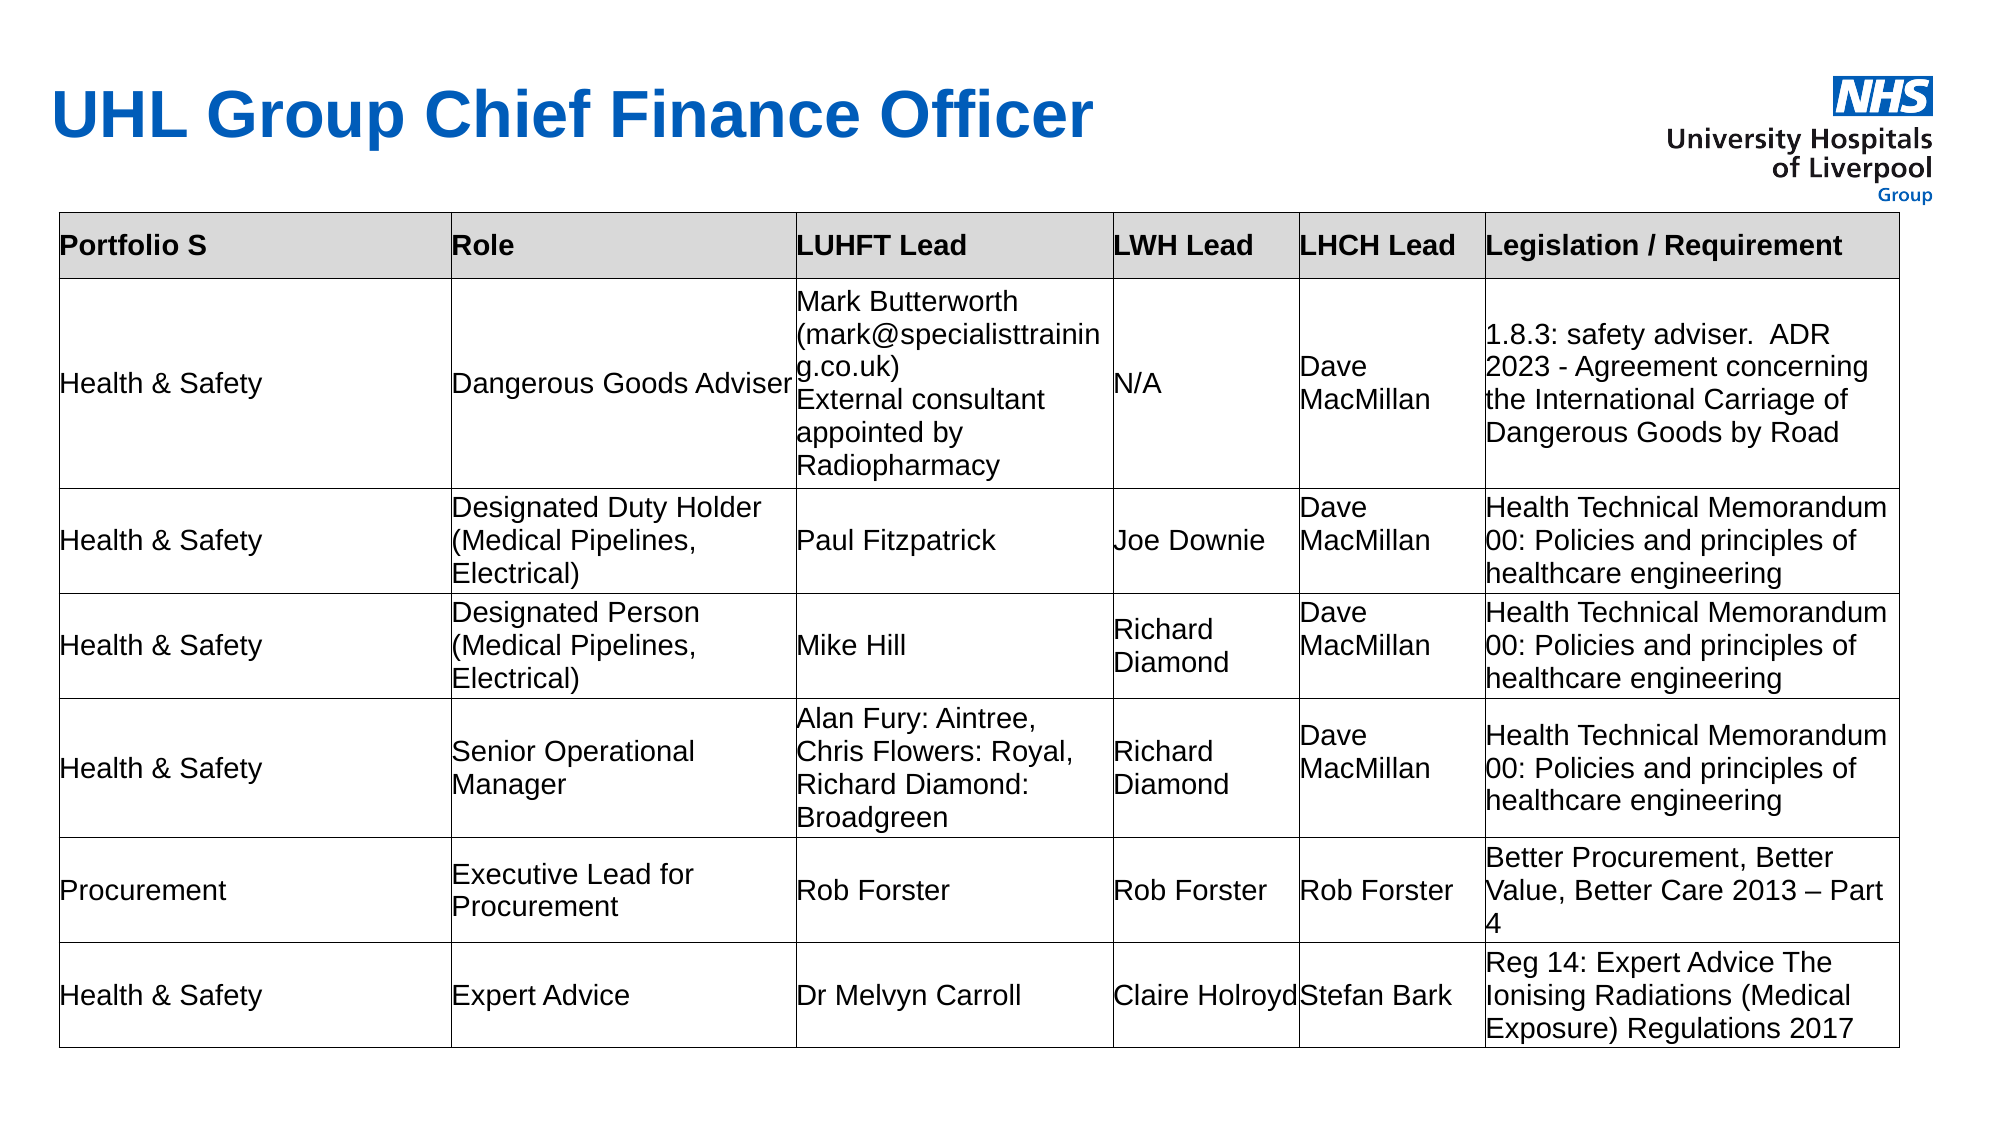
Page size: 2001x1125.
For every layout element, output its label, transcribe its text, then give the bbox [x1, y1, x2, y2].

table_cell Mike Hill [797, 594, 1113, 698]
table_header LHCH Lead [1300, 213, 1485, 278]
table_header Legislation / Requirement [1486, 213, 1899, 278]
table_cell Reg 14: Expert Advice The Ionising Radiations (Medical Exposure) Regulations 2017 [1486, 943, 1899, 1047]
table_cell Alan Fury: Aintree, Chris Flowers: Royal, Richard Diamond: Broadgreen [797, 699, 1113, 837]
table_header LWH Lead [1114, 213, 1299, 278]
table_cell Joe Downie [1114, 489, 1299, 593]
table_cell 1.8.3: safety adviser. ADR 2023 - Agreement concerning the International Carriage of Dangerous Goods by Road [1486, 279, 1899, 488]
table_cell Rob Forster [1114, 838, 1299, 942]
table_cell Dave MacMillan [1300, 699, 1485, 837]
table_cell Health Technical Memorandum 00: Policies and principles of healthcare engineering [1486, 594, 1899, 698]
table_cell Dr Melvyn Carroll [797, 943, 1113, 1047]
table_cell Health & Safety [60, 489, 451, 593]
picture [1601, 0, 2000, 282]
table_cell Senior Operational Manager [452, 699, 796, 837]
table_cell Health & Safety [60, 699, 451, 837]
table_cell Health & Safety [60, 594, 451, 698]
table_cell Rob Forster [1300, 838, 1485, 942]
table_cell Health & Safety [60, 943, 451, 1047]
table_cell Health & Safety [60, 279, 451, 488]
table_cell Better Procurement, Better Value, Better Care 2013 – Part 4 [1486, 838, 1899, 942]
table_cell N/A [1114, 279, 1299, 488]
table_cell Claire Holroyd [1114, 943, 1299, 1047]
table_cell Paul Fitzpatrick [797, 489, 1113, 593]
table_cell Richard Diamond [1114, 699, 1299, 837]
table_cell Designated Person (Medical Pipelines, Electrical) [452, 594, 796, 698]
table_cell Stefan Bark [1300, 943, 1485, 1047]
table_cell Dangerous Goods Adviser [452, 279, 796, 488]
table_cell Mark Butterworth (mark@specialisttraining.co.uk) External consultant appointed by Radiopharmacy [797, 279, 1113, 488]
table_cell Dave MacMillan [1300, 594, 1485, 698]
table_cell Executive Lead for Procurement [452, 838, 796, 942]
table_header Role [452, 213, 796, 278]
table_cell Dave MacMillan [1300, 489, 1485, 593]
table_cell Richard Diamond [1114, 594, 1299, 698]
table_cell Health Technical Memorandum 00: Policies and principles of healthcare engineering [1486, 489, 1899, 593]
table_cell Health Technical Memorandum 00: Policies and principles of healthcare engineering [1486, 699, 1899, 837]
table_cell Expert Advice [452, 943, 796, 1047]
table_cell Procurement [60, 838, 451, 942]
table_header Portfolio S [60, 213, 451, 278]
table_header LUHFT Lead [797, 213, 1113, 278]
text_box UHL Group Chief Finance Officer [36, 55, 1304, 166]
table_cell Rob Forster [797, 838, 1113, 942]
table_cell Dave MacMillan [1300, 279, 1485, 488]
table_cell Designated Duty Holder (Medical Pipelines, Electrical) [452, 489, 796, 593]
